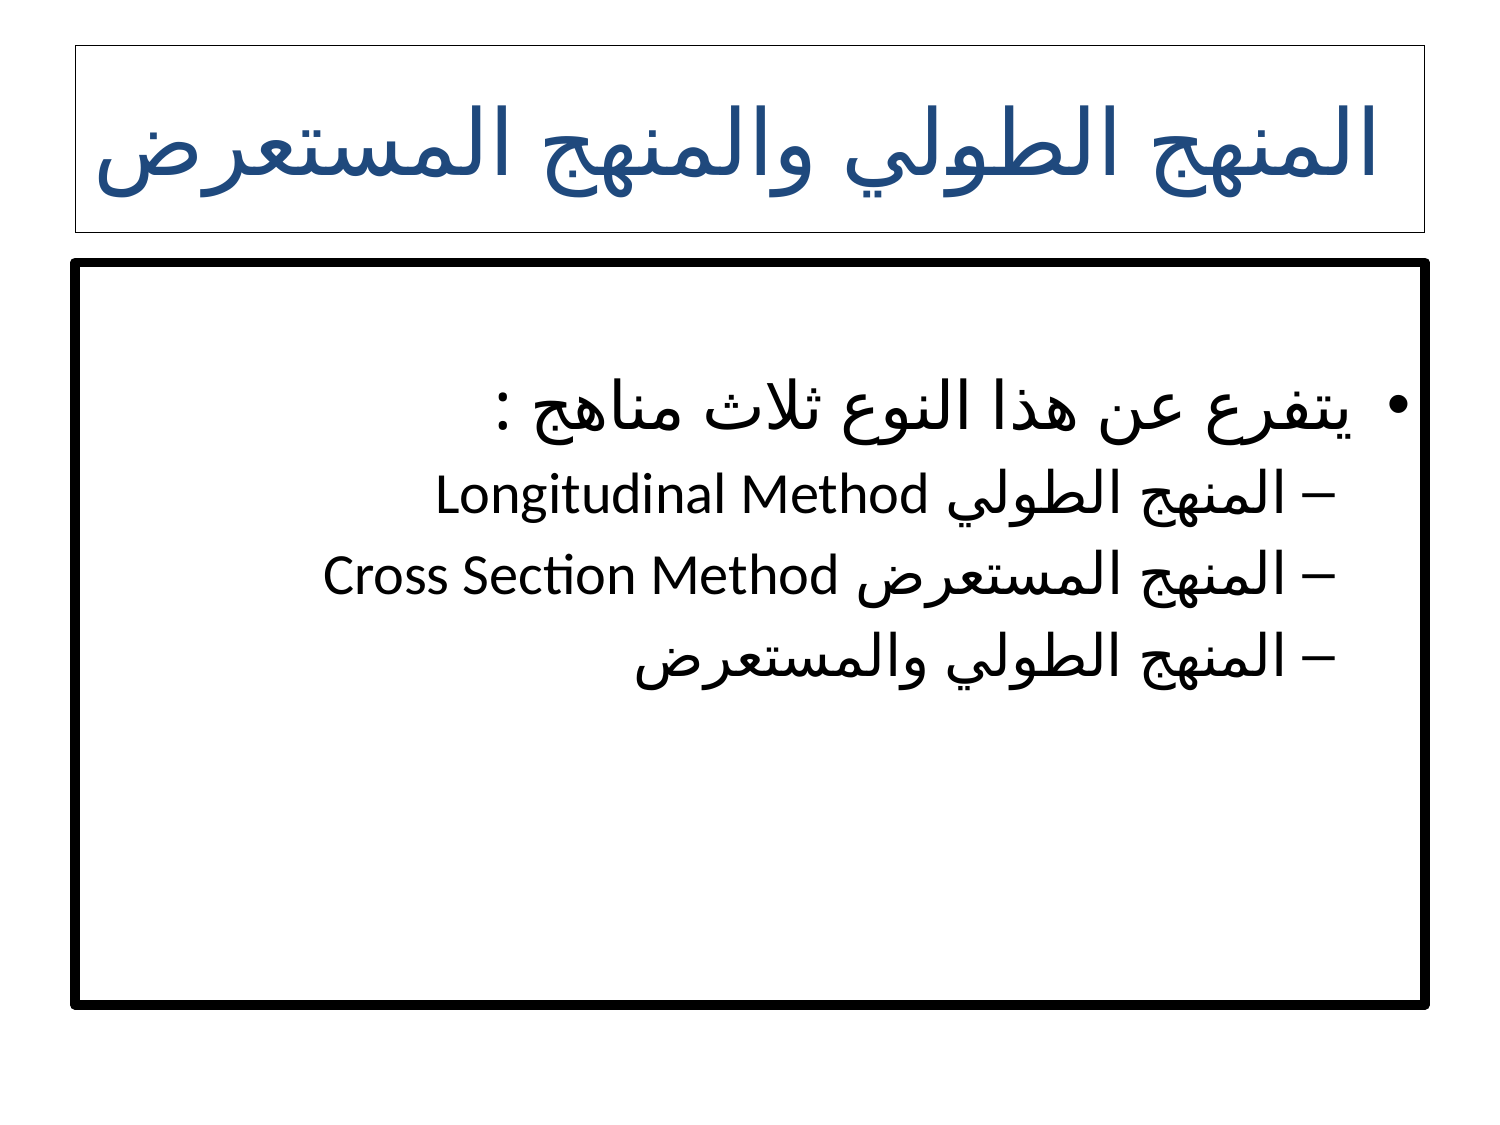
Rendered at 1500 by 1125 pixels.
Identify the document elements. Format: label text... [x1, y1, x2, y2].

title المنهج الطولي والمنهج المستعرض [75, 45, 1425, 233]
list يتفرع عن هذا النوع ثلاث مناهج : المنهج الطولي Longitudinal Method المنهج المستعرض Cross Section Method المنهج الطولي والمستعرض [75, 262, 1425, 1005]
